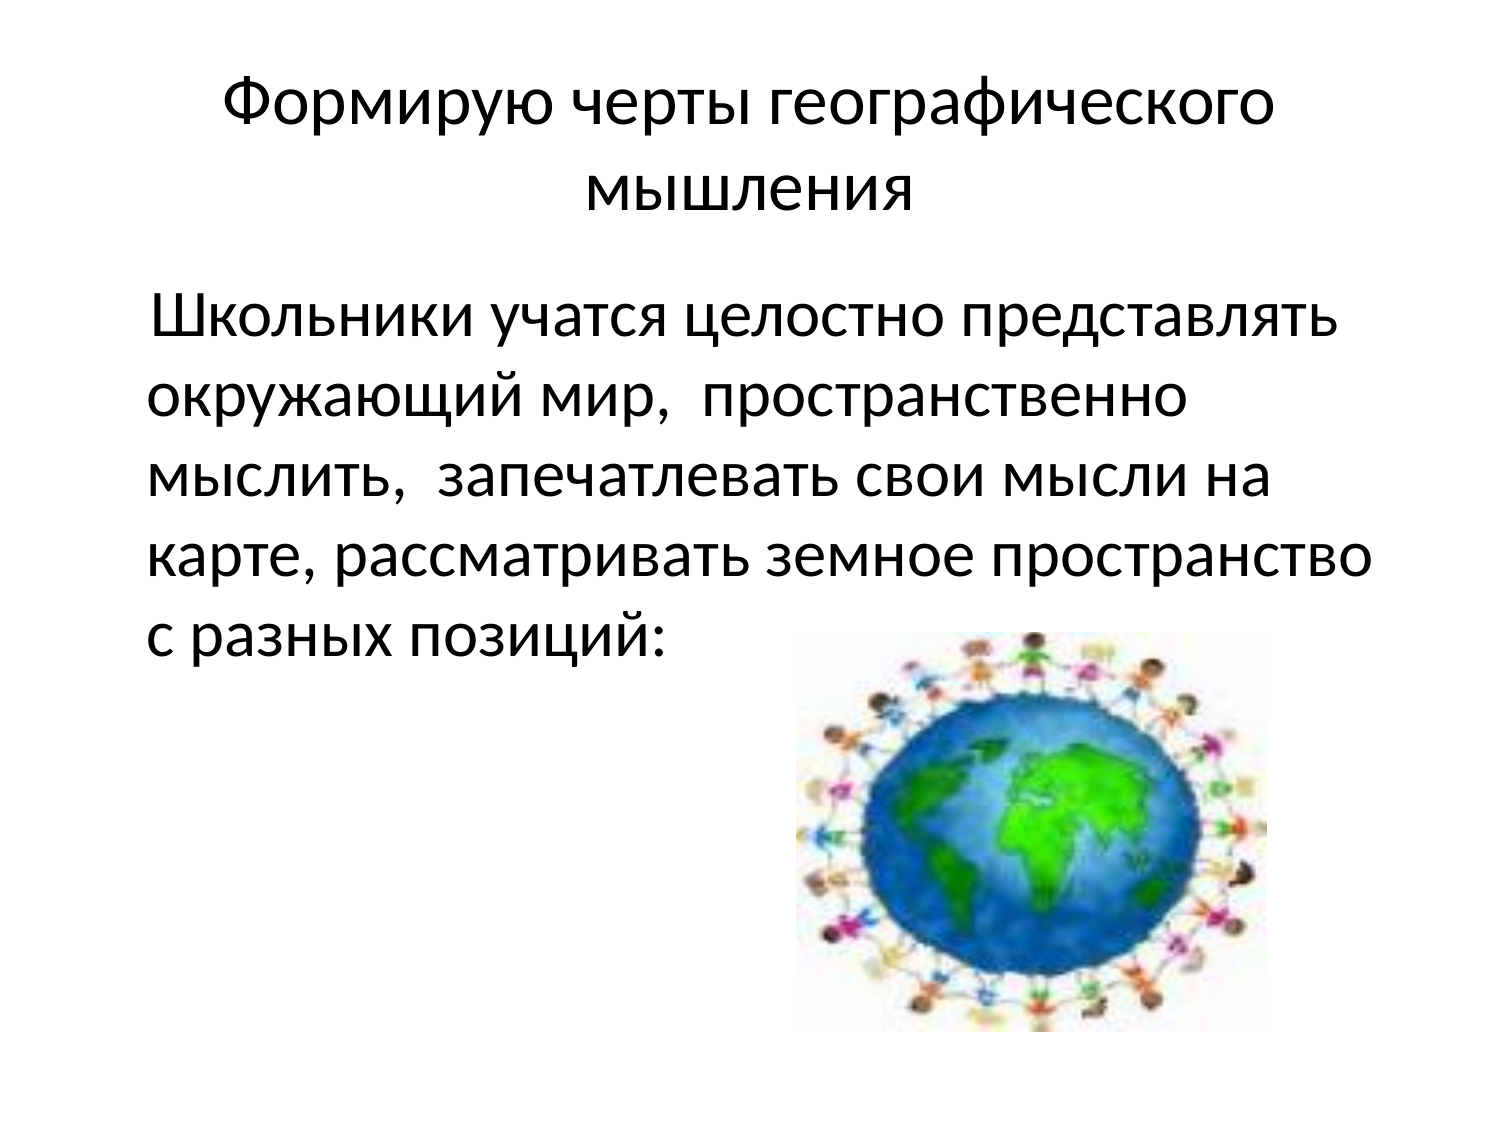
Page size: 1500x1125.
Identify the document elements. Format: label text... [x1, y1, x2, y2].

list Школьники учатся целостно представлять окружающий мир, пространственно мыслить, запечатлевать свои мысли на карте, рассматривать земное пространство с разных позиций: [75, 262, 1425, 1005]
title Формирую черты географического мышления [75, 45, 1425, 233]
picture [796, 632, 1267, 1032]
